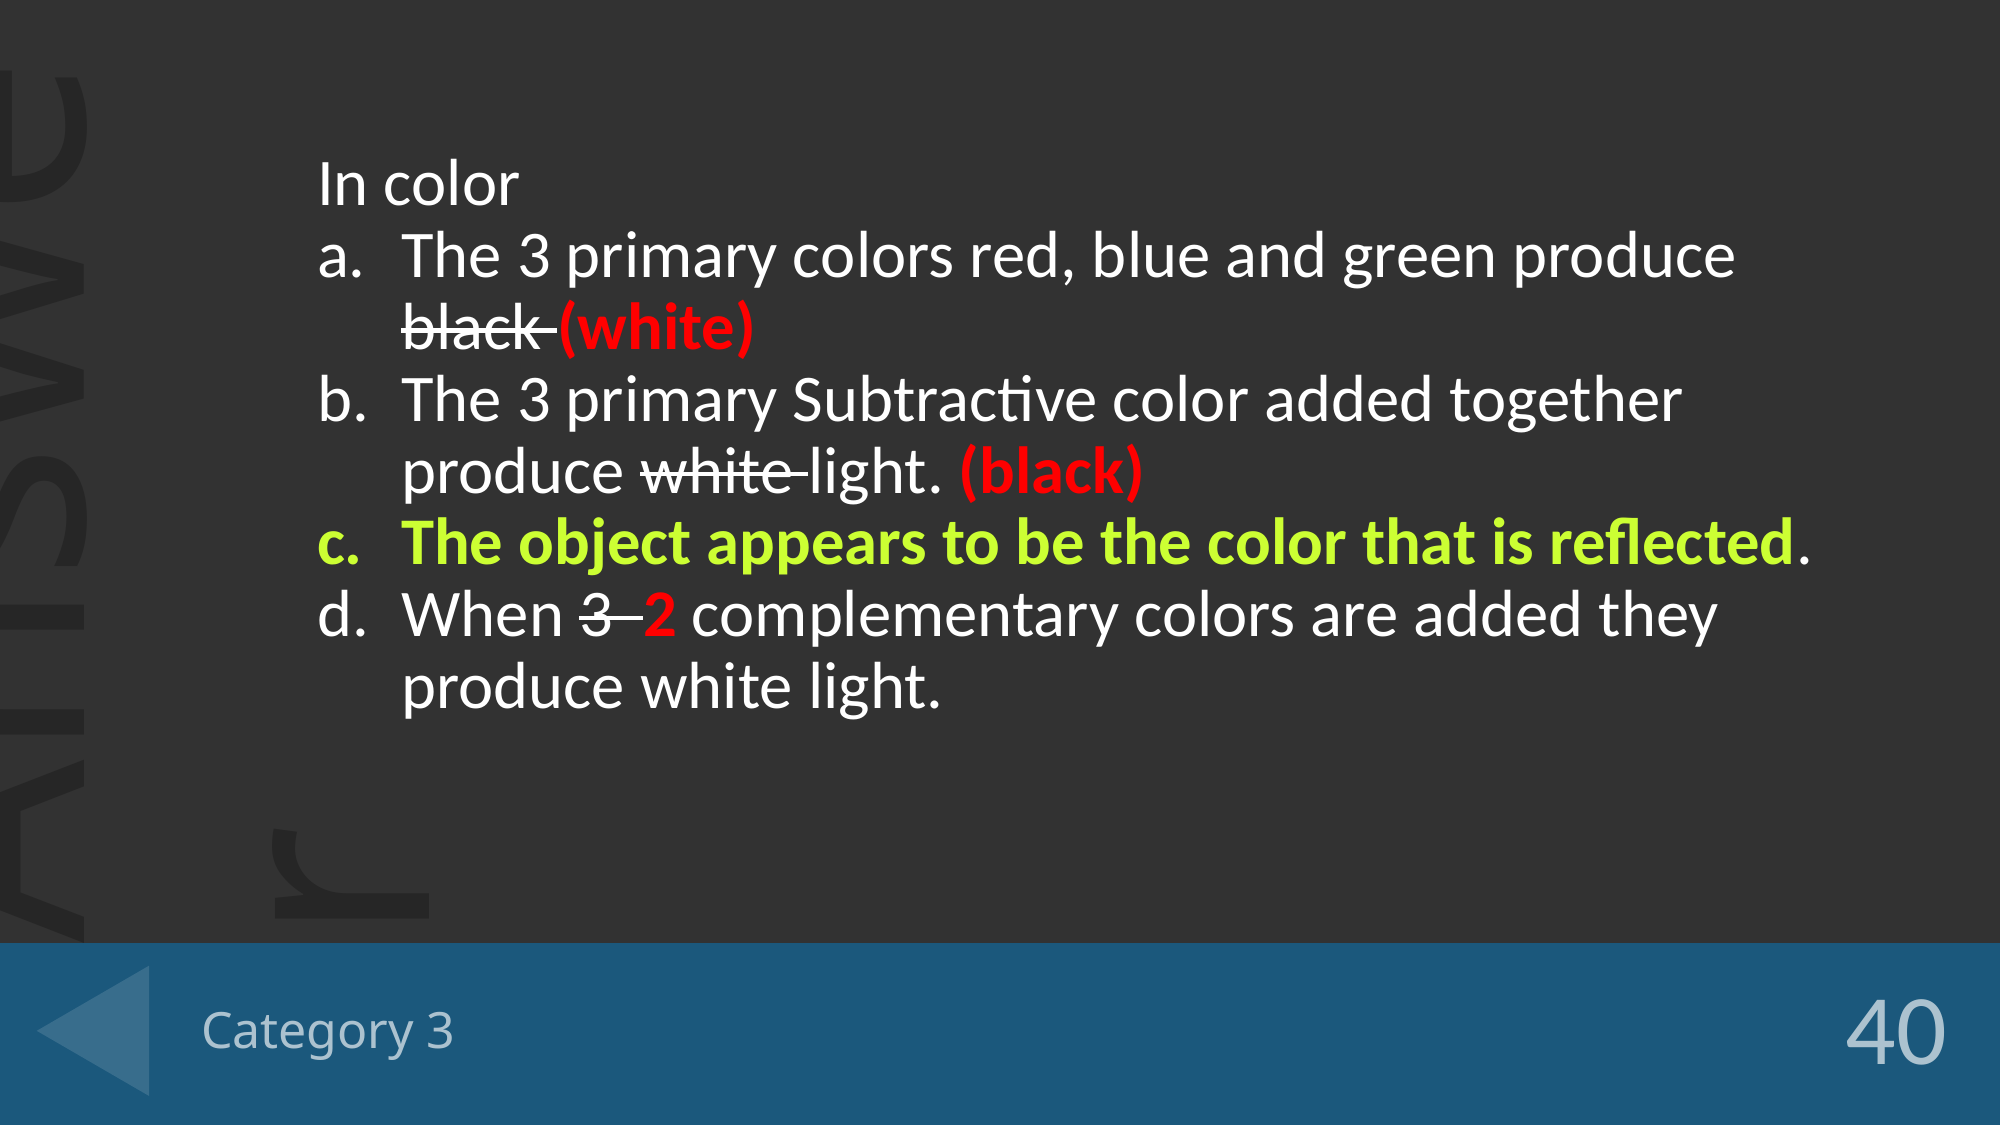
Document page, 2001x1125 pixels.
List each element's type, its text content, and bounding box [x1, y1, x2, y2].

list In color The 3 primary colors red, blue and green produce black (white) The 3 primary Subtractive color added together produce white light. (black) The object appears to be the color that is reflected. When 3 2 complementary colors are added they produce white light. [302, 307, 1854, 636]
title Category 3 [185, 967, 1494, 1097]
list 40 [1494, 967, 1963, 1097]
